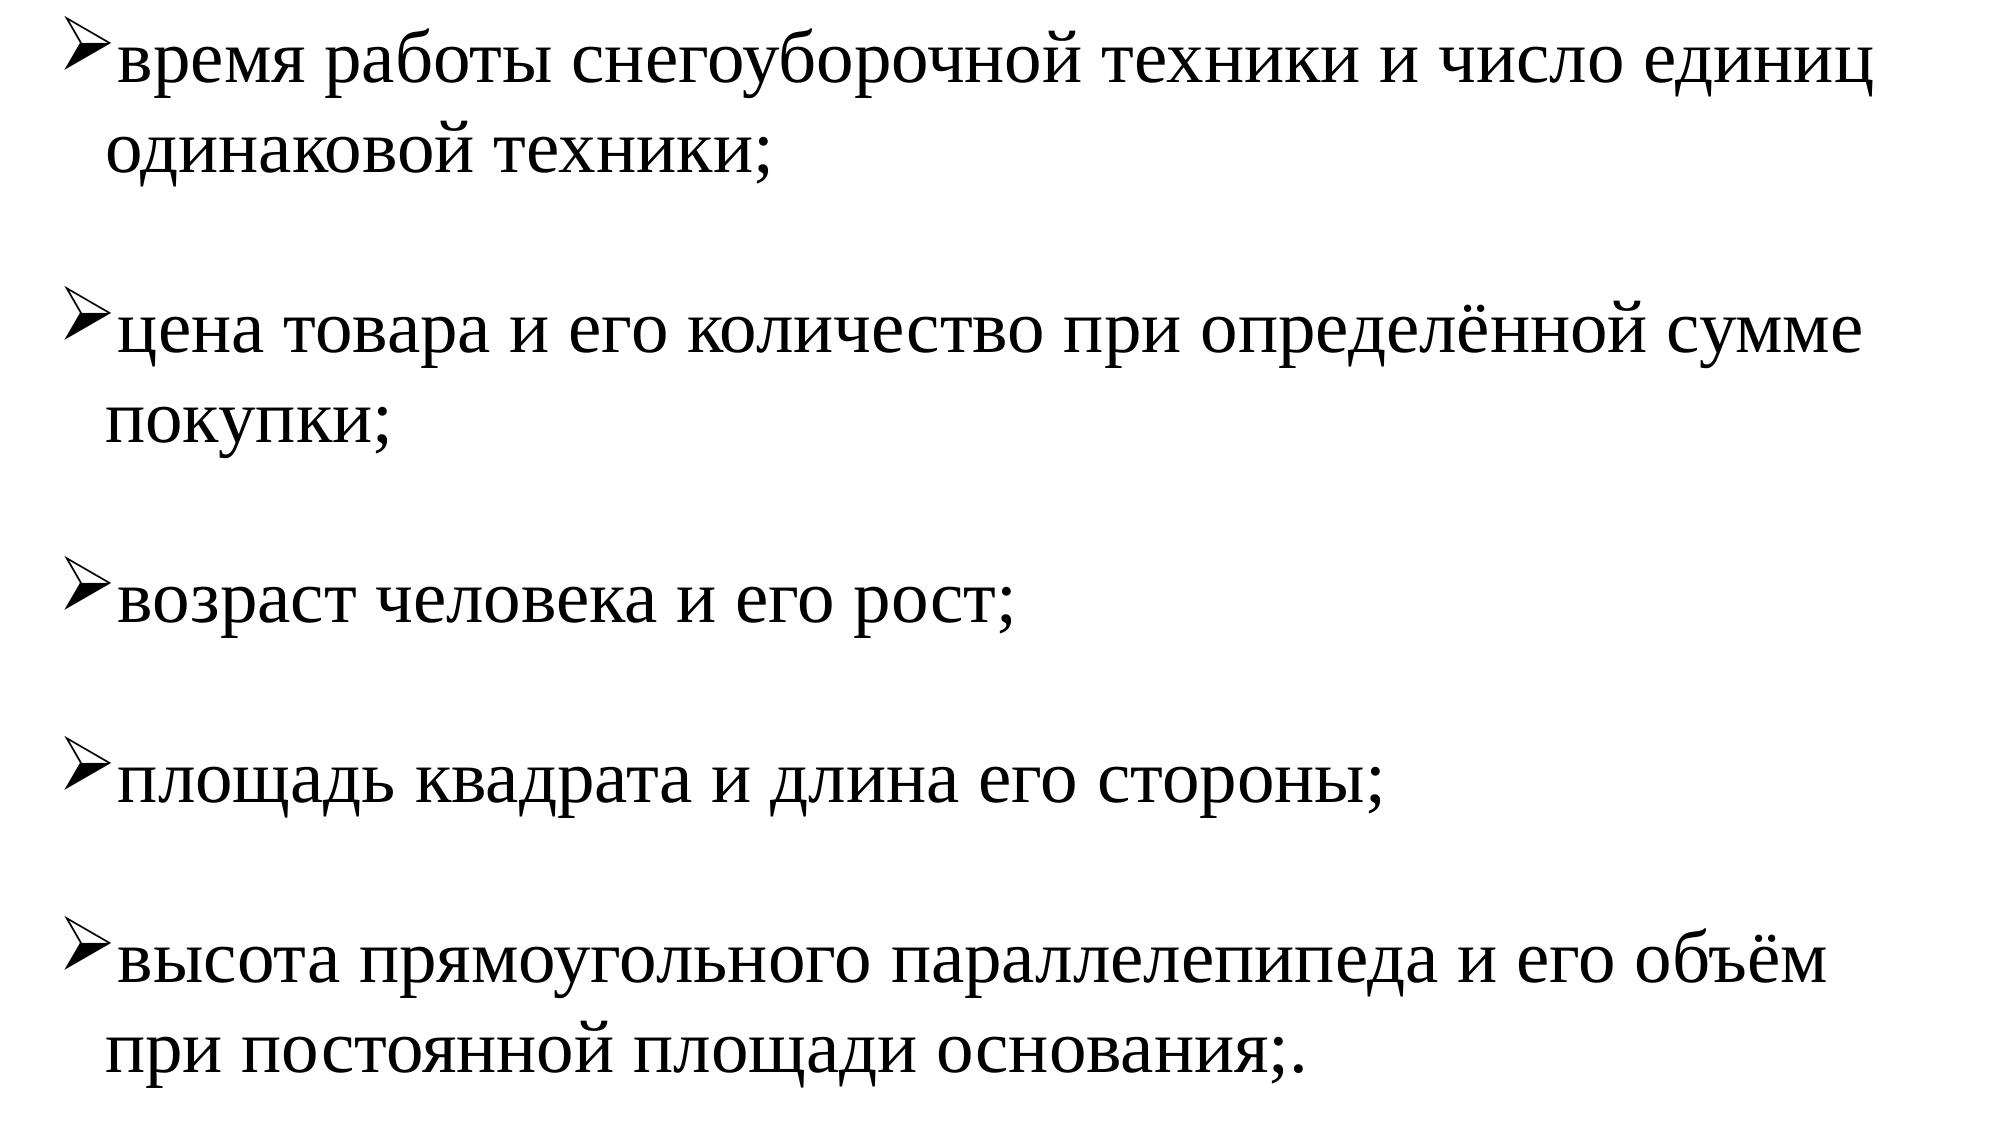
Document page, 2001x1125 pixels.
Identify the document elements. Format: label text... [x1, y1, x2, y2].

text_box время работы снегоуборочной техники и число единиц одинаковой техники; цена товара и его количество при определённой сумме покупки; возраст человека и его рост; площадь квадрата и длина его стороны; высота прямоугольного параллелепипеда и его объём при постоянной площади основания;. [43, 0, 1945, 1095]
